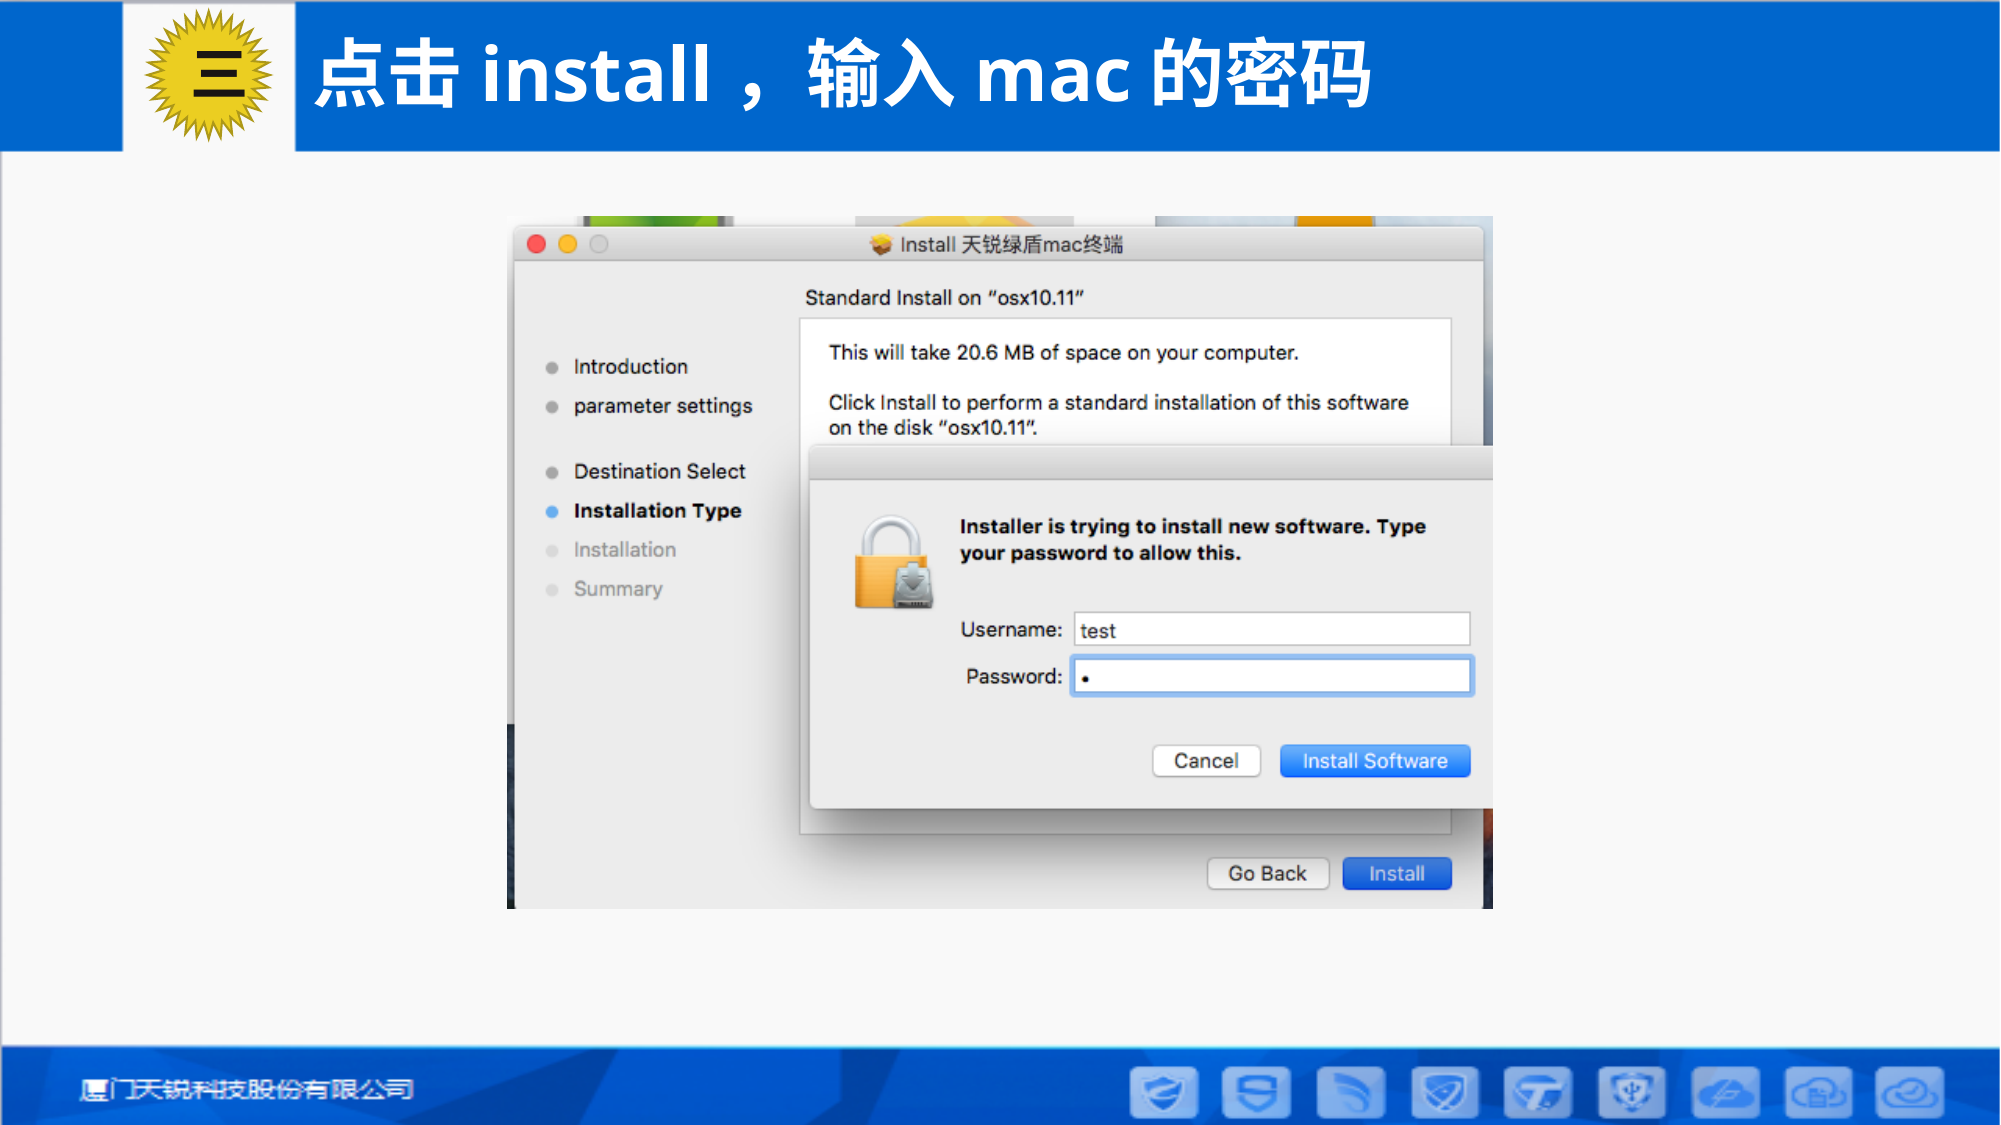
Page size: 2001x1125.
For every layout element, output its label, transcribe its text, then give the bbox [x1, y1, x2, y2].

picture [0, 0, 2000, 1125]
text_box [147, 11, 270, 139]
title 点击install，输入mac的密码 [297, 0, 2000, 161]
